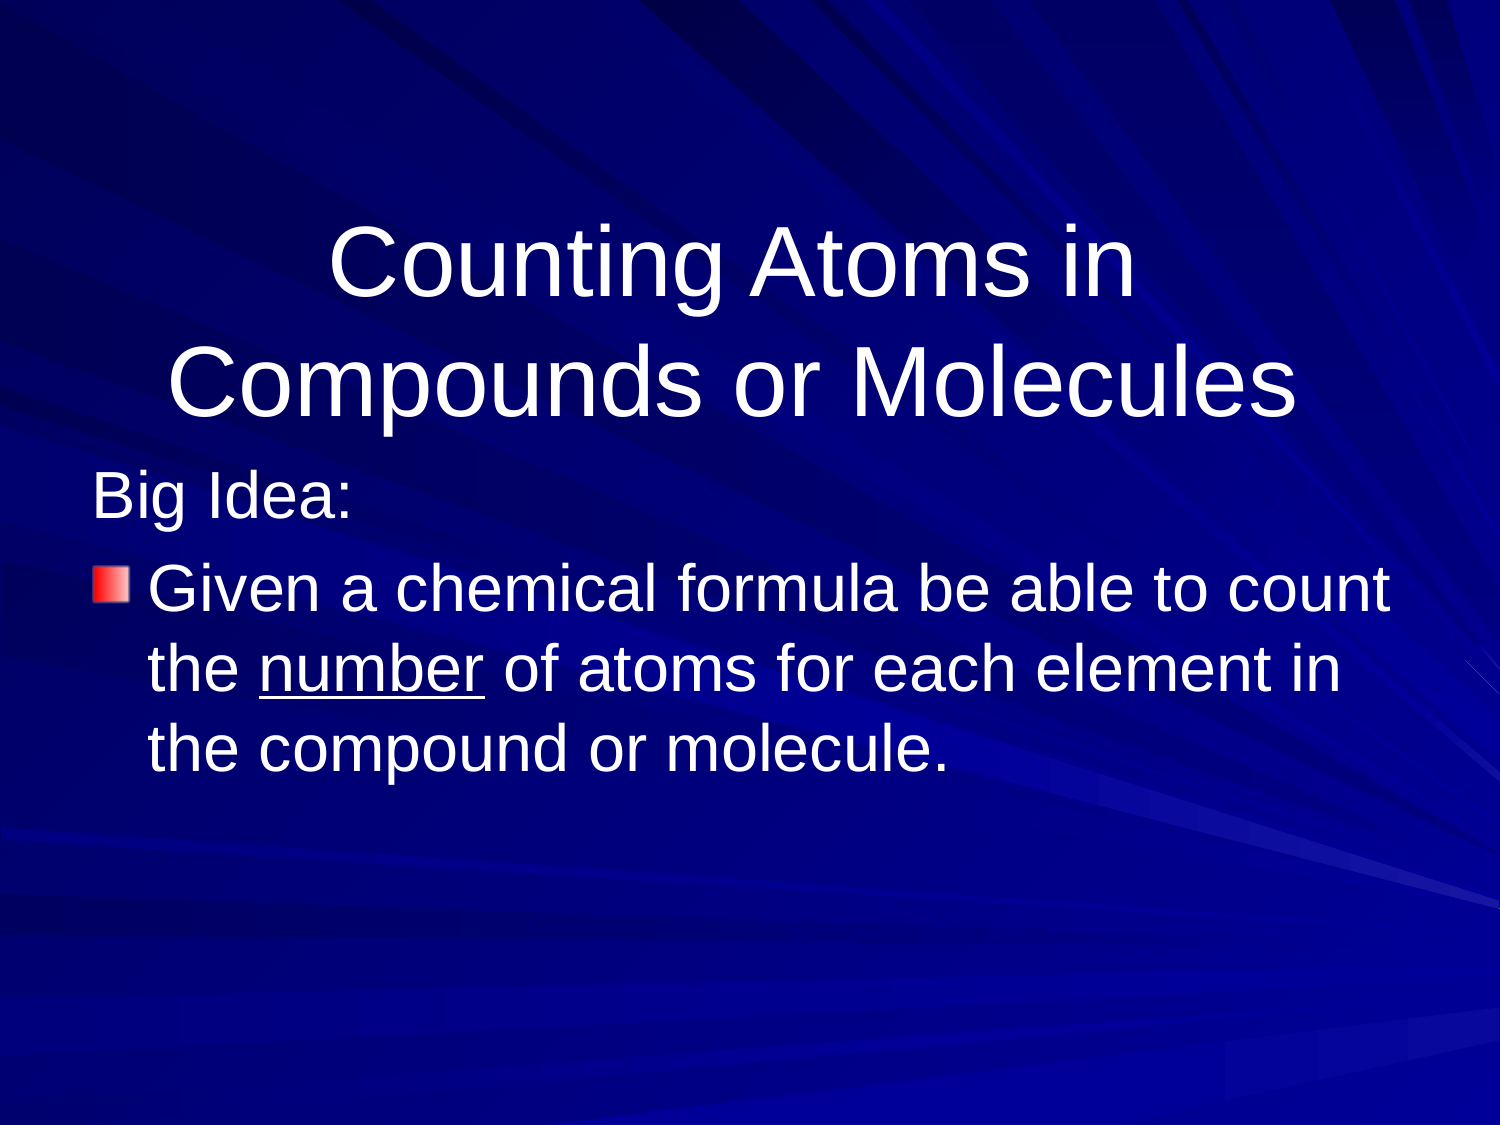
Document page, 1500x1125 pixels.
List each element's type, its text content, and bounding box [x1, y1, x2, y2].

list Big Idea: Given a chemical formula be able to count the number of atoms for each element in the compound or molecule. [76, 444, 1427, 1064]
picture [91, 564, 134, 607]
text_box Counting Atoms in Compounds or Molecules [76, 125, 1390, 509]
